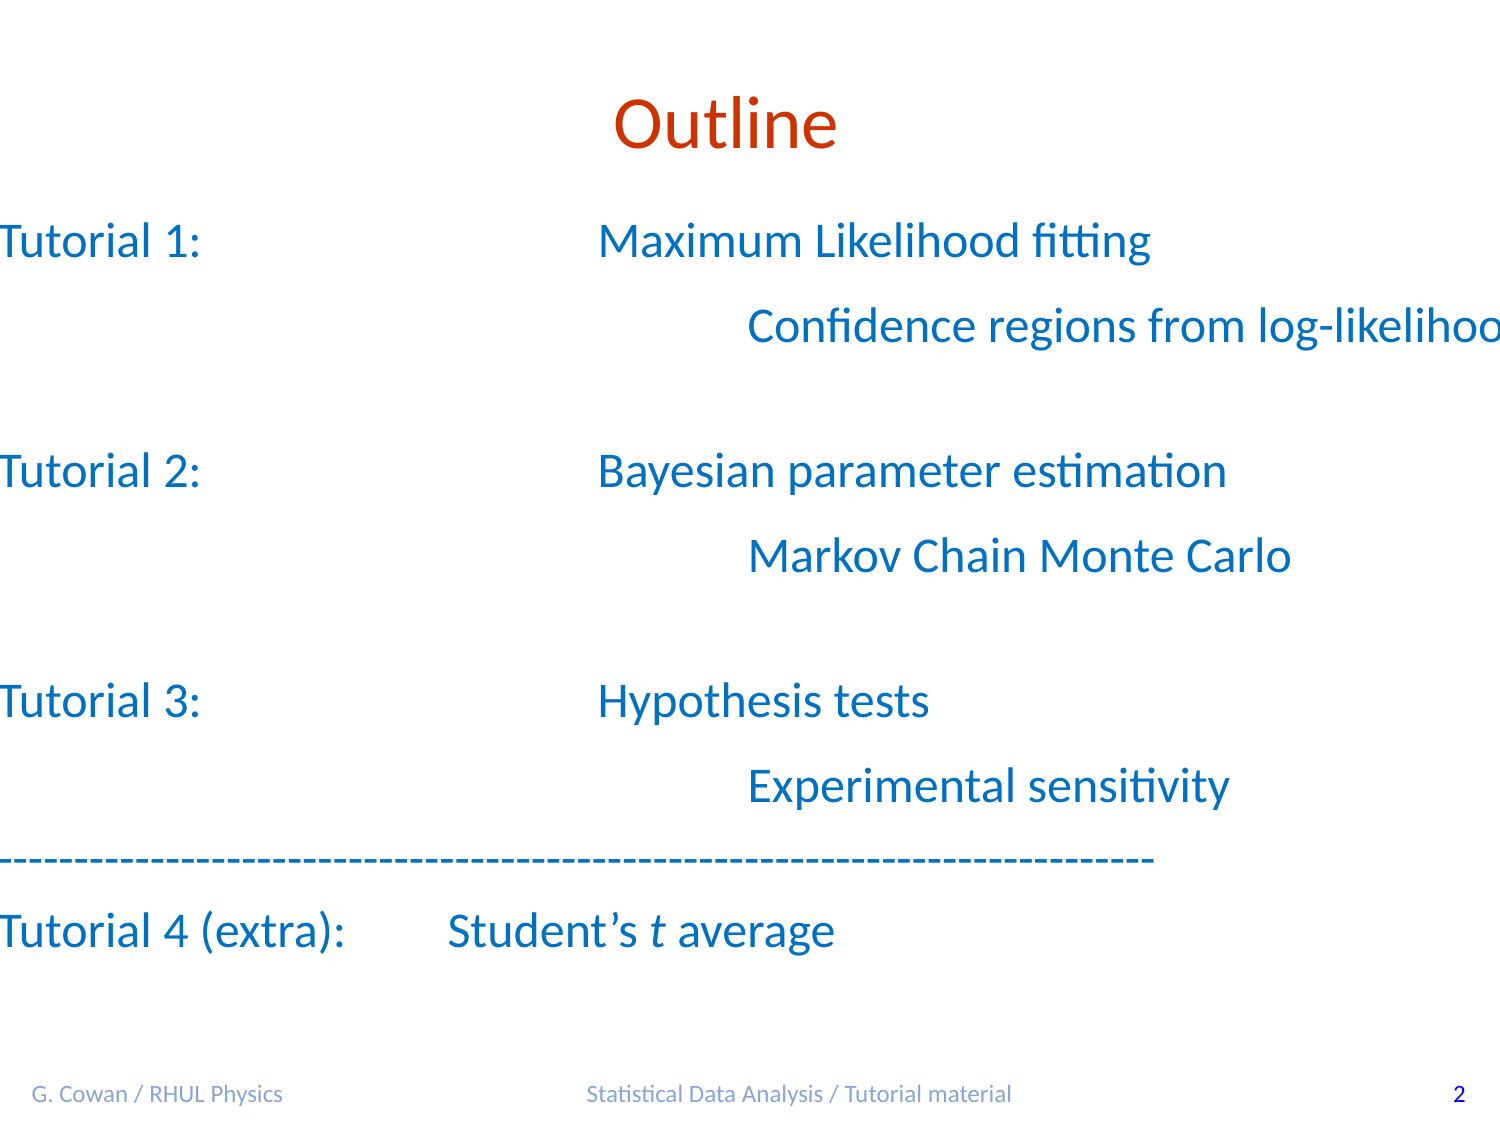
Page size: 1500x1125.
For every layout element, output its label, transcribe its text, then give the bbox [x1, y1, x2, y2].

footer Statistical Data Analysis / Tutorial material [338, 1062, 1262, 1123]
slide_number G. Cowan / RHUL Physics [16, 1062, 338, 1123]
slide_number 2 [1262, 1062, 1481, 1123]
text_box Tutorial 1: Maximum Likelihood fitting Confidence regions from log-likelihood Tutorial 2: Bayesian parameter estimation Markov Chain Monte Carlo Tutorial 3: Hypothesis tests Experimental sensitivity ---------------------------------------------------------------------------- Tutorial 4 (extra): Student’s t average [0, 200, 1500, 965]
